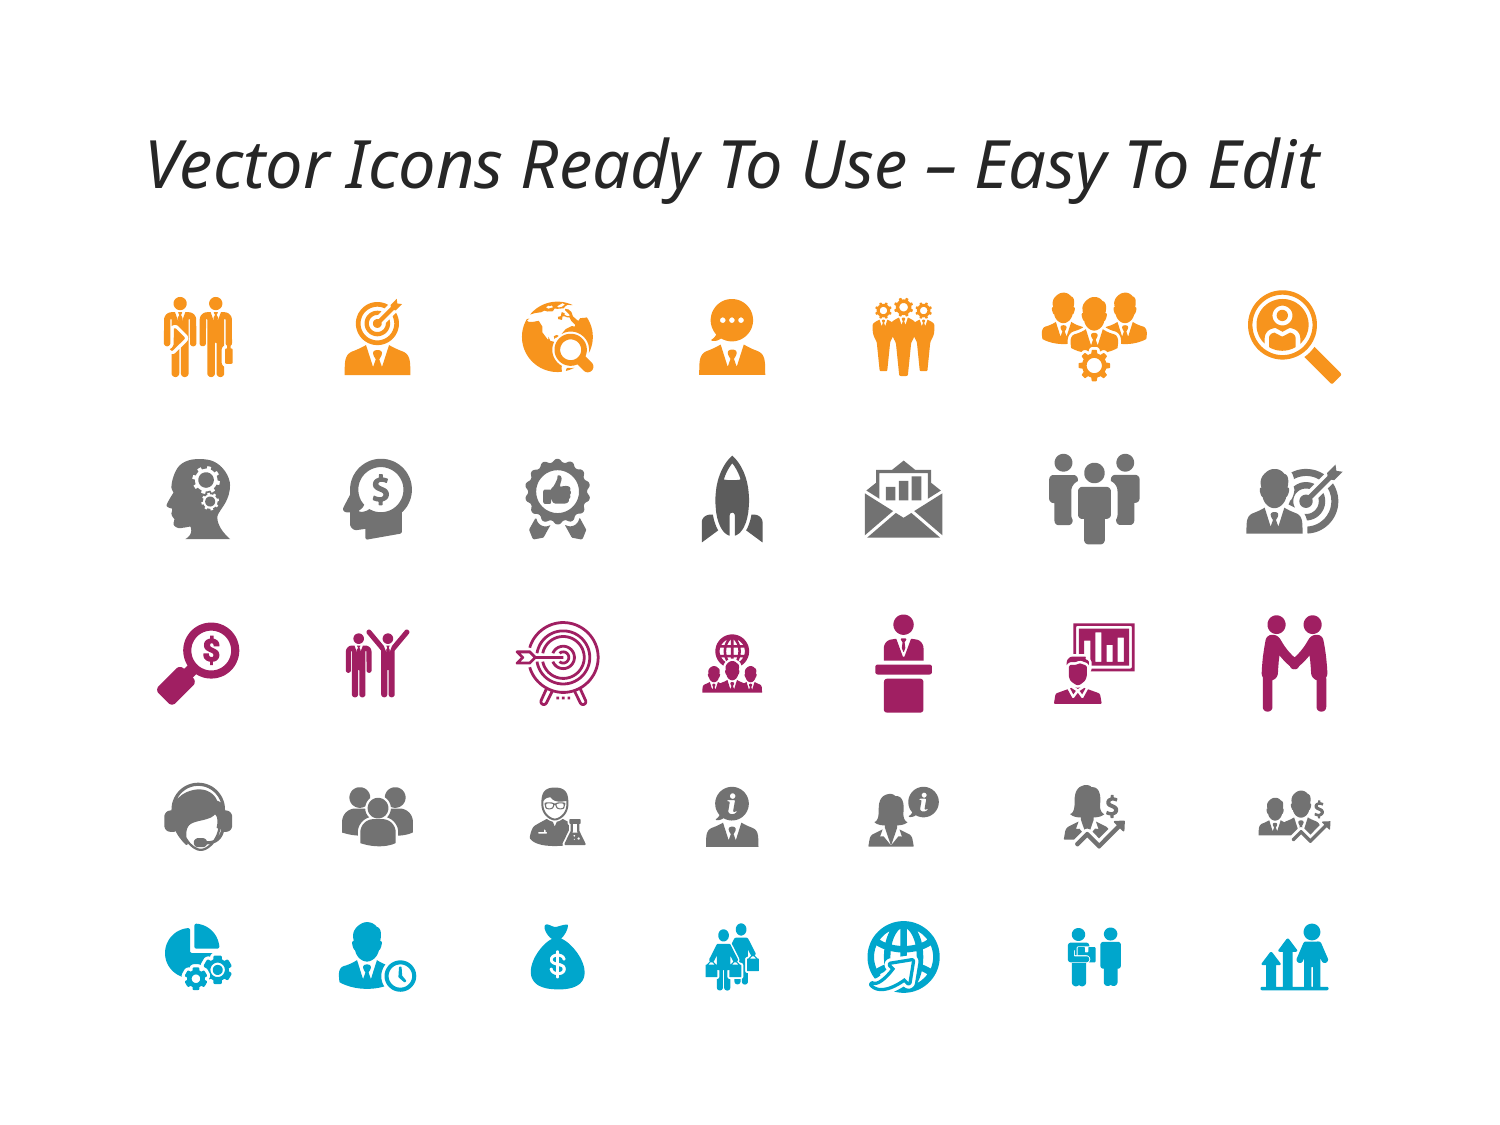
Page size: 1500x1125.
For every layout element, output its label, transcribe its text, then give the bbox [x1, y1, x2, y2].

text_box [345, 629, 410, 698]
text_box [1258, 790, 1331, 844]
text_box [1260, 923, 1329, 991]
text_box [166, 458, 231, 540]
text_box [163, 296, 233, 378]
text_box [701, 455, 763, 543]
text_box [1041, 292, 1148, 382]
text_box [1067, 927, 1122, 987]
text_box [872, 297, 935, 377]
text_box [1053, 622, 1135, 705]
text_box [164, 782, 233, 851]
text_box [1063, 784, 1126, 849]
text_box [864, 460, 943, 538]
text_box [698, 298, 766, 376]
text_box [867, 920, 940, 994]
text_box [164, 923, 232, 991]
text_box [344, 298, 411, 376]
text_box Vector Icons Ready To Use – Easy To Edit [144, 114, 1356, 210]
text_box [1261, 615, 1328, 712]
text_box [705, 786, 759, 847]
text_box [529, 787, 586, 847]
text_box [342, 787, 413, 847]
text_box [702, 634, 763, 693]
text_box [705, 923, 760, 991]
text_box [521, 301, 594, 373]
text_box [1246, 464, 1343, 534]
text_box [342, 458, 413, 540]
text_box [1247, 290, 1342, 384]
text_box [338, 921, 417, 993]
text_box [868, 786, 940, 847]
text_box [525, 458, 590, 540]
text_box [875, 614, 933, 713]
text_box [1048, 453, 1140, 545]
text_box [515, 620, 600, 707]
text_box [530, 924, 585, 990]
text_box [156, 622, 240, 705]
